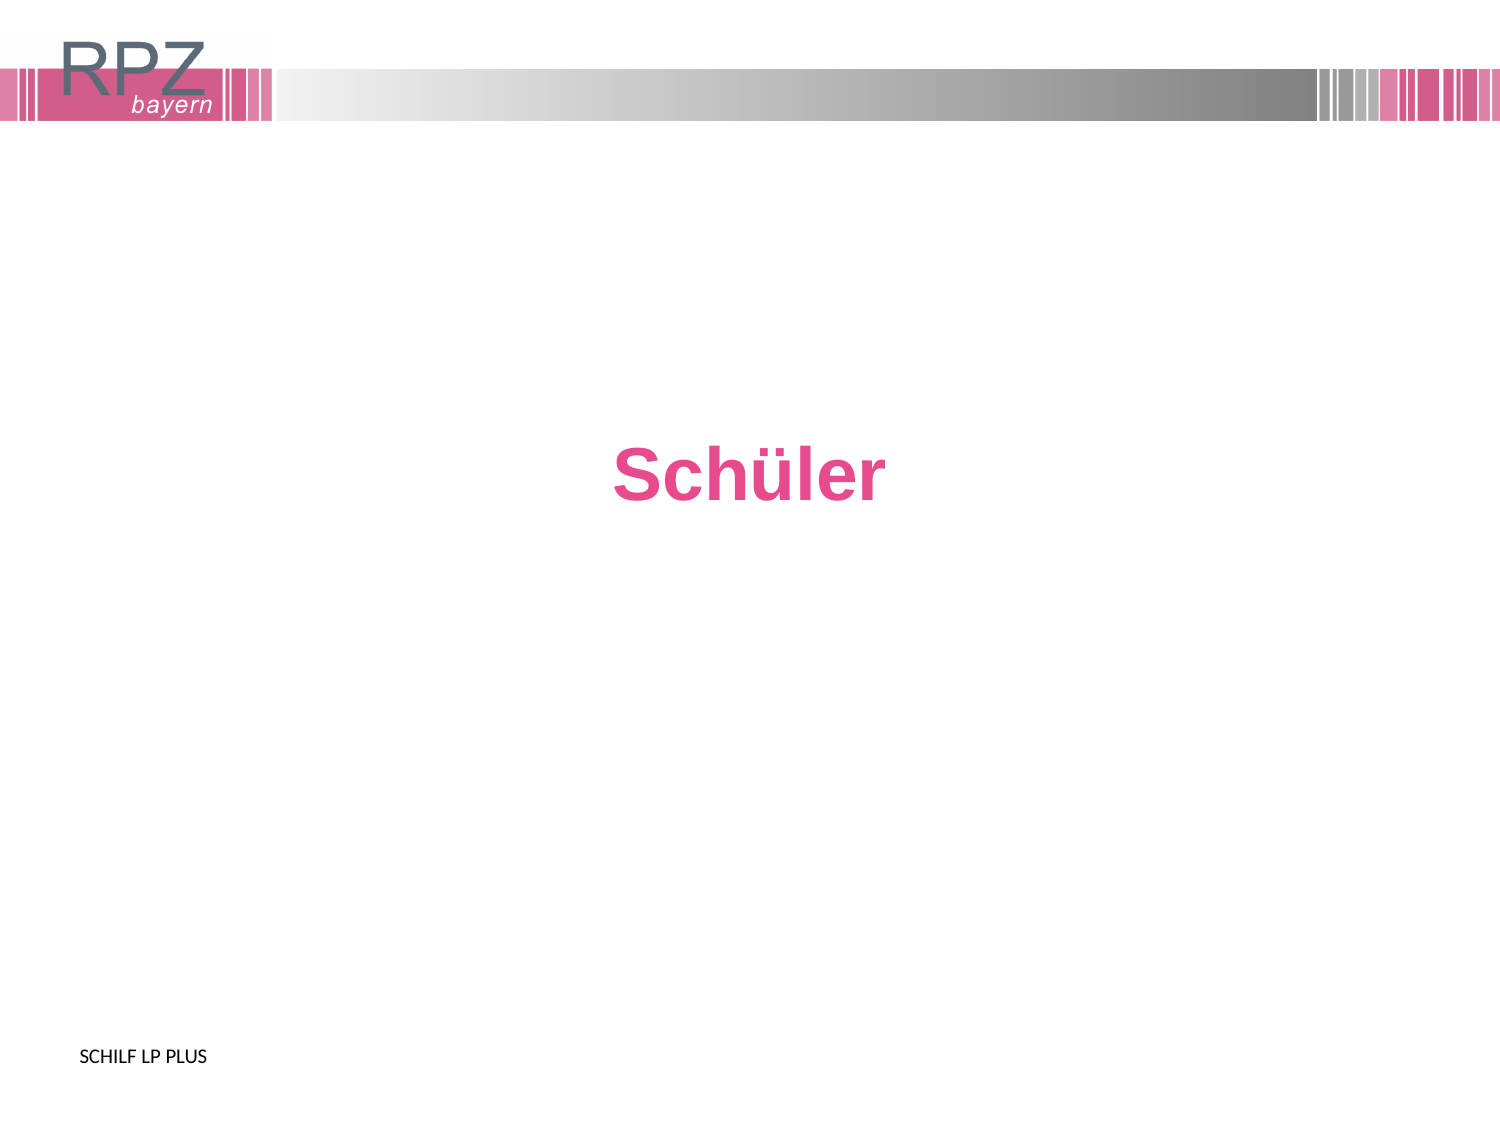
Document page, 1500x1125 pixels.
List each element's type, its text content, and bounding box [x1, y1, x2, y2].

picture [1319, 69, 1379, 121]
picture [1443, 69, 1500, 121]
title Schüler [112, 349, 1388, 591]
picture [0, 31, 272, 121]
picture [1380, 69, 1439, 121]
